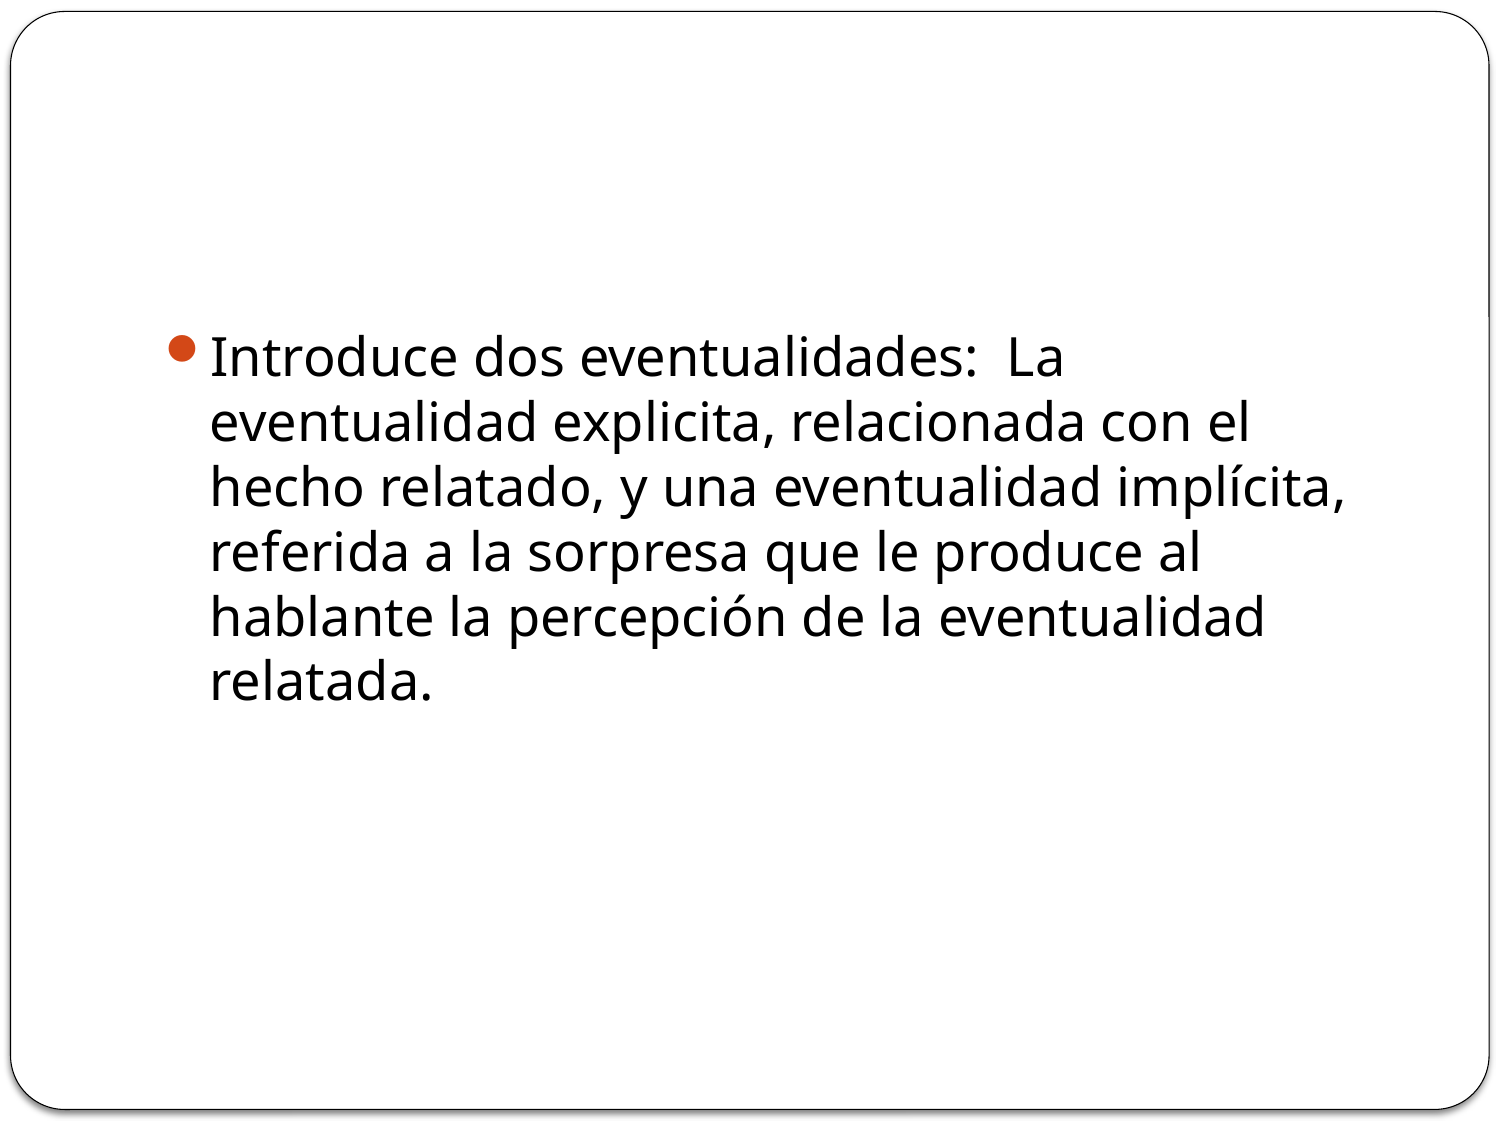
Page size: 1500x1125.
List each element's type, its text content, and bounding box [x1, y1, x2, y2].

list Introduce dos eventualidades: La eventualidad explicita, relacionada con el hecho relatado, y una eventualidad implícita, referida a la sorpresa que le produce al hablante la percepción de la eventualidad relatada. [150, 237, 1425, 988]
